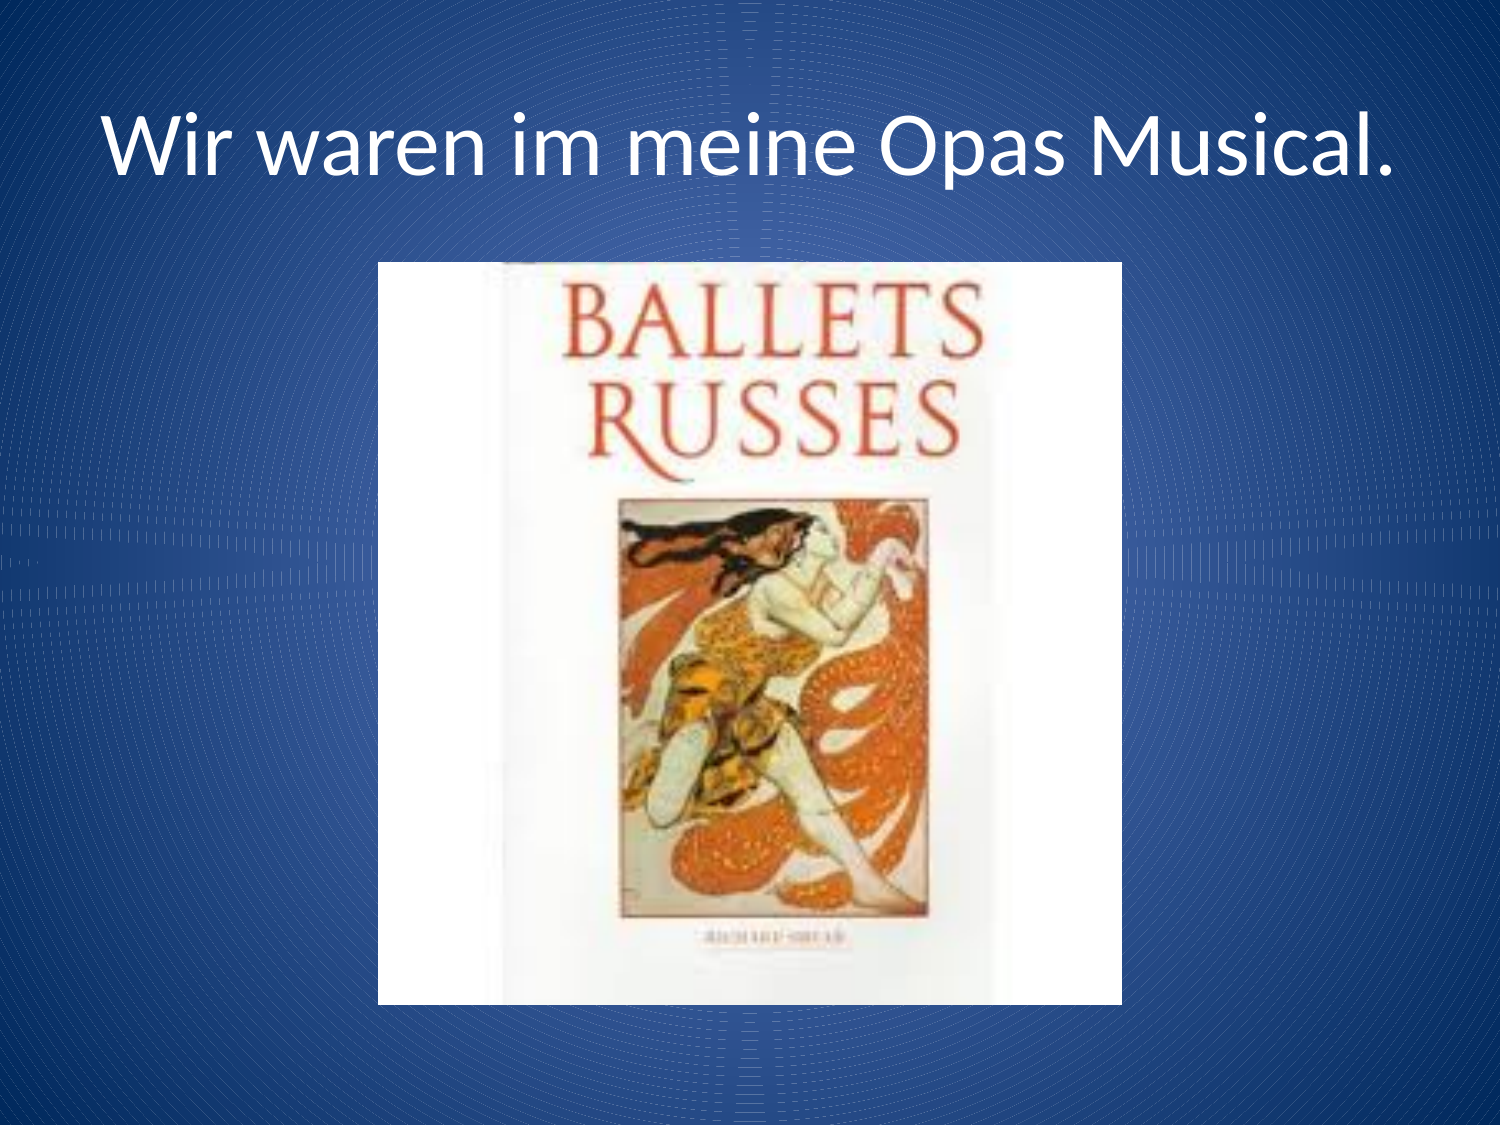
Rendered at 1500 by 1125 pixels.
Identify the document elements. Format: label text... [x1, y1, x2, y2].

title Wir waren im meine Opas Musical. [75, 45, 1425, 233]
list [74, 262, 1426, 1006]
